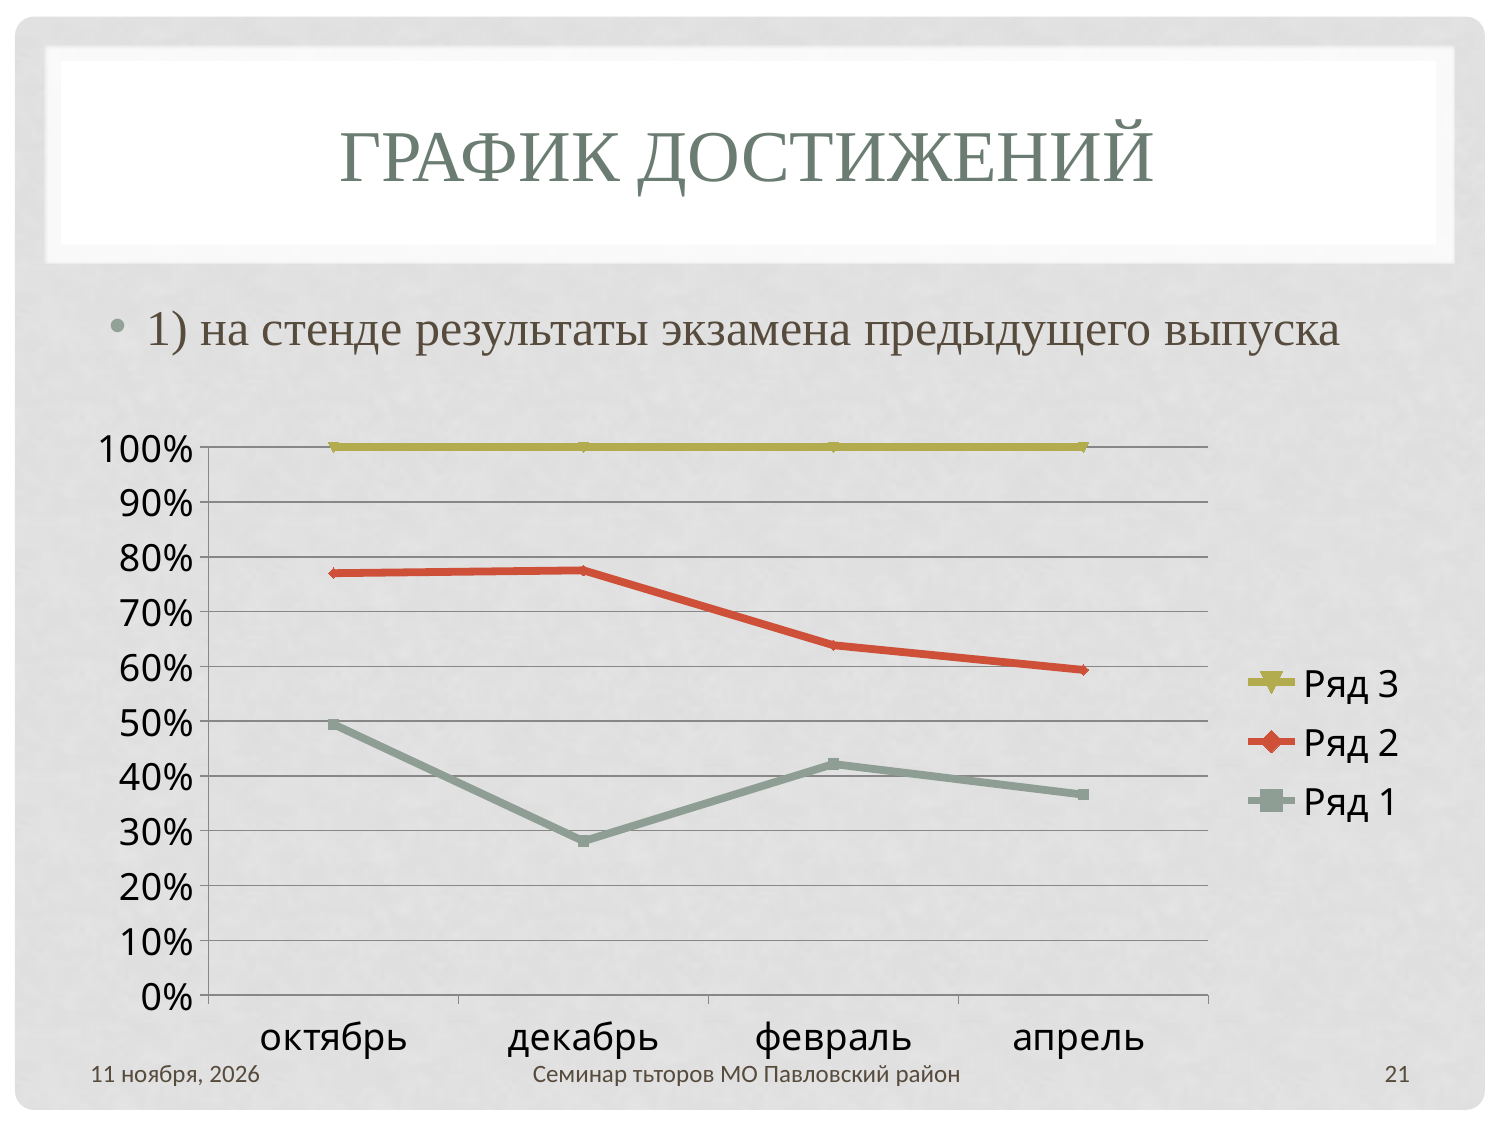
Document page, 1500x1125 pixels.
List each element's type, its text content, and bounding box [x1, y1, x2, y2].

slide_number 21 [1074, 1076, 1425, 1103]
list 1) на стенде результаты экзамена предыдущего выпуска [75, 287, 1425, 407]
title График достижений [69, 66, 1425, 238]
footer Семинар тьторов МО Павловский район [512, 1076, 988, 1103]
slide_number Август 19 [75, 1076, 425, 1103]
chart [69, 407, 1426, 1076]
